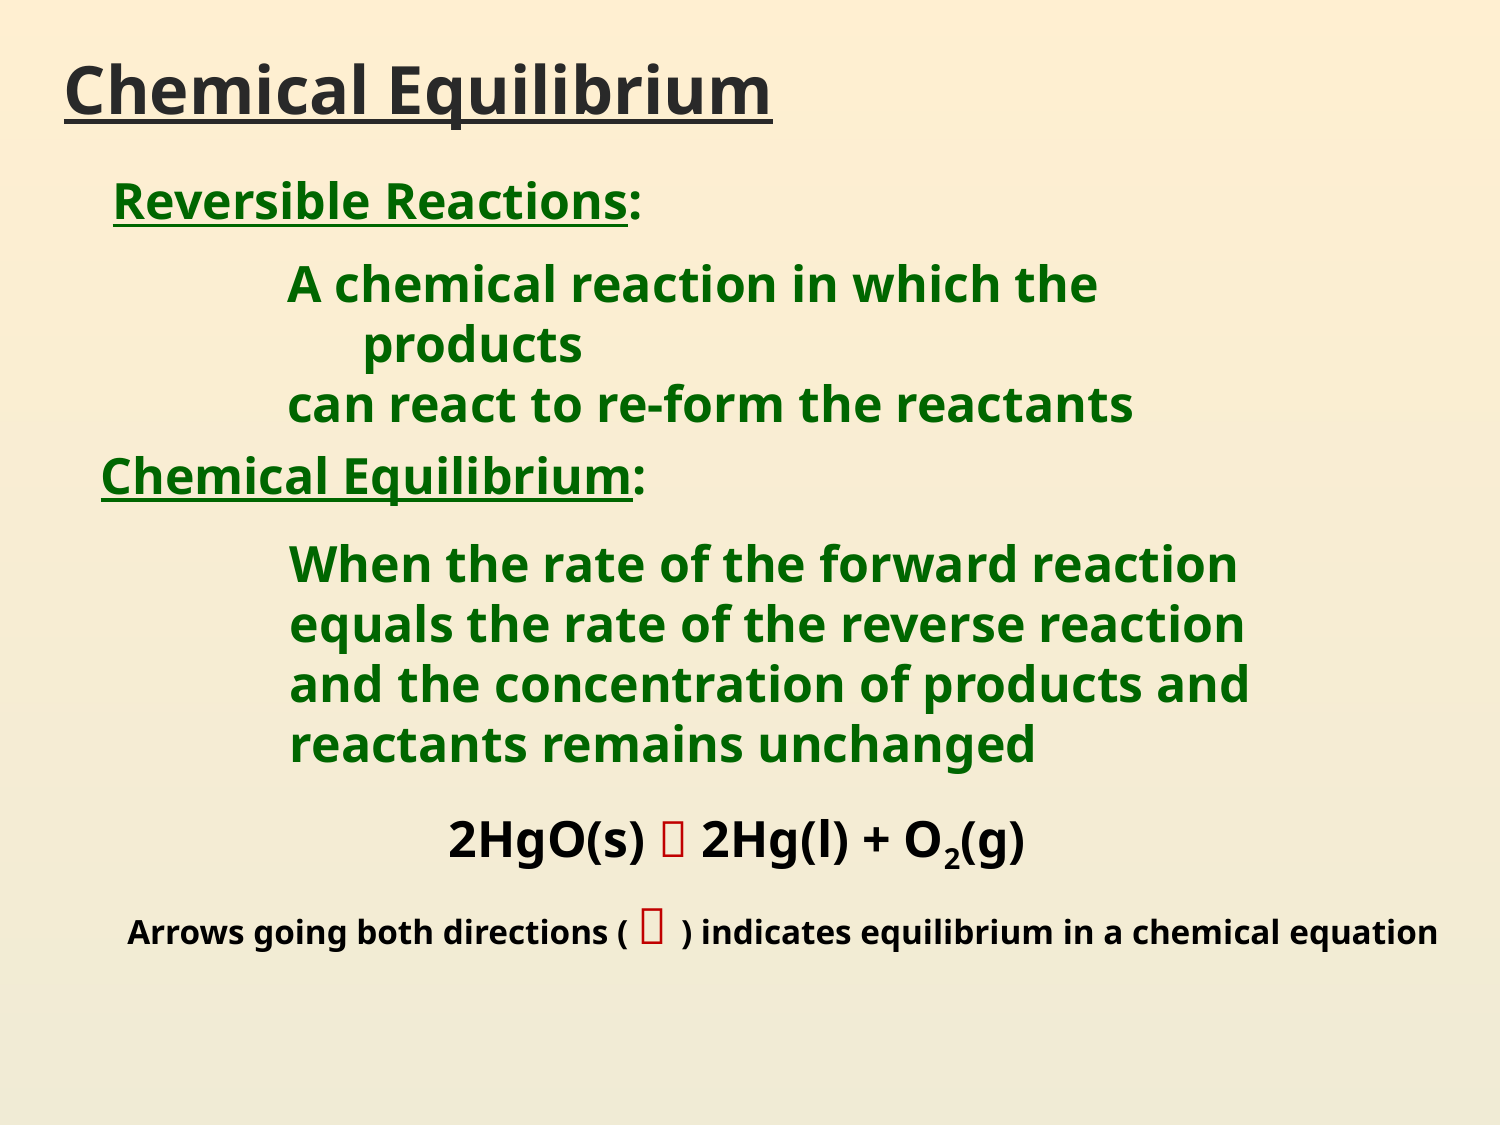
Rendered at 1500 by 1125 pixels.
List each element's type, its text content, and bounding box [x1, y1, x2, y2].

text_box Arrows going both directions (  ) indicates equilibrium in a chemical equation [112, 887, 1463, 963]
text_box 2HgO(s)  2Hg(l) + O2(g) [433, 799, 1054, 883]
text_box A chemical reaction in which the products can react to re-form the reactants [272, 245, 1338, 440]
text_box Reversible Reactions: [97, 162, 671, 238]
text_box When the rate of the forward reaction equals the rate of the reverse reaction and the concentration of products and reactants remains unchanged [275, 524, 1378, 780]
text_box Chemical Equilibrium: [85, 437, 675, 513]
title Chemical Equilibrium [24, 24, 813, 151]
